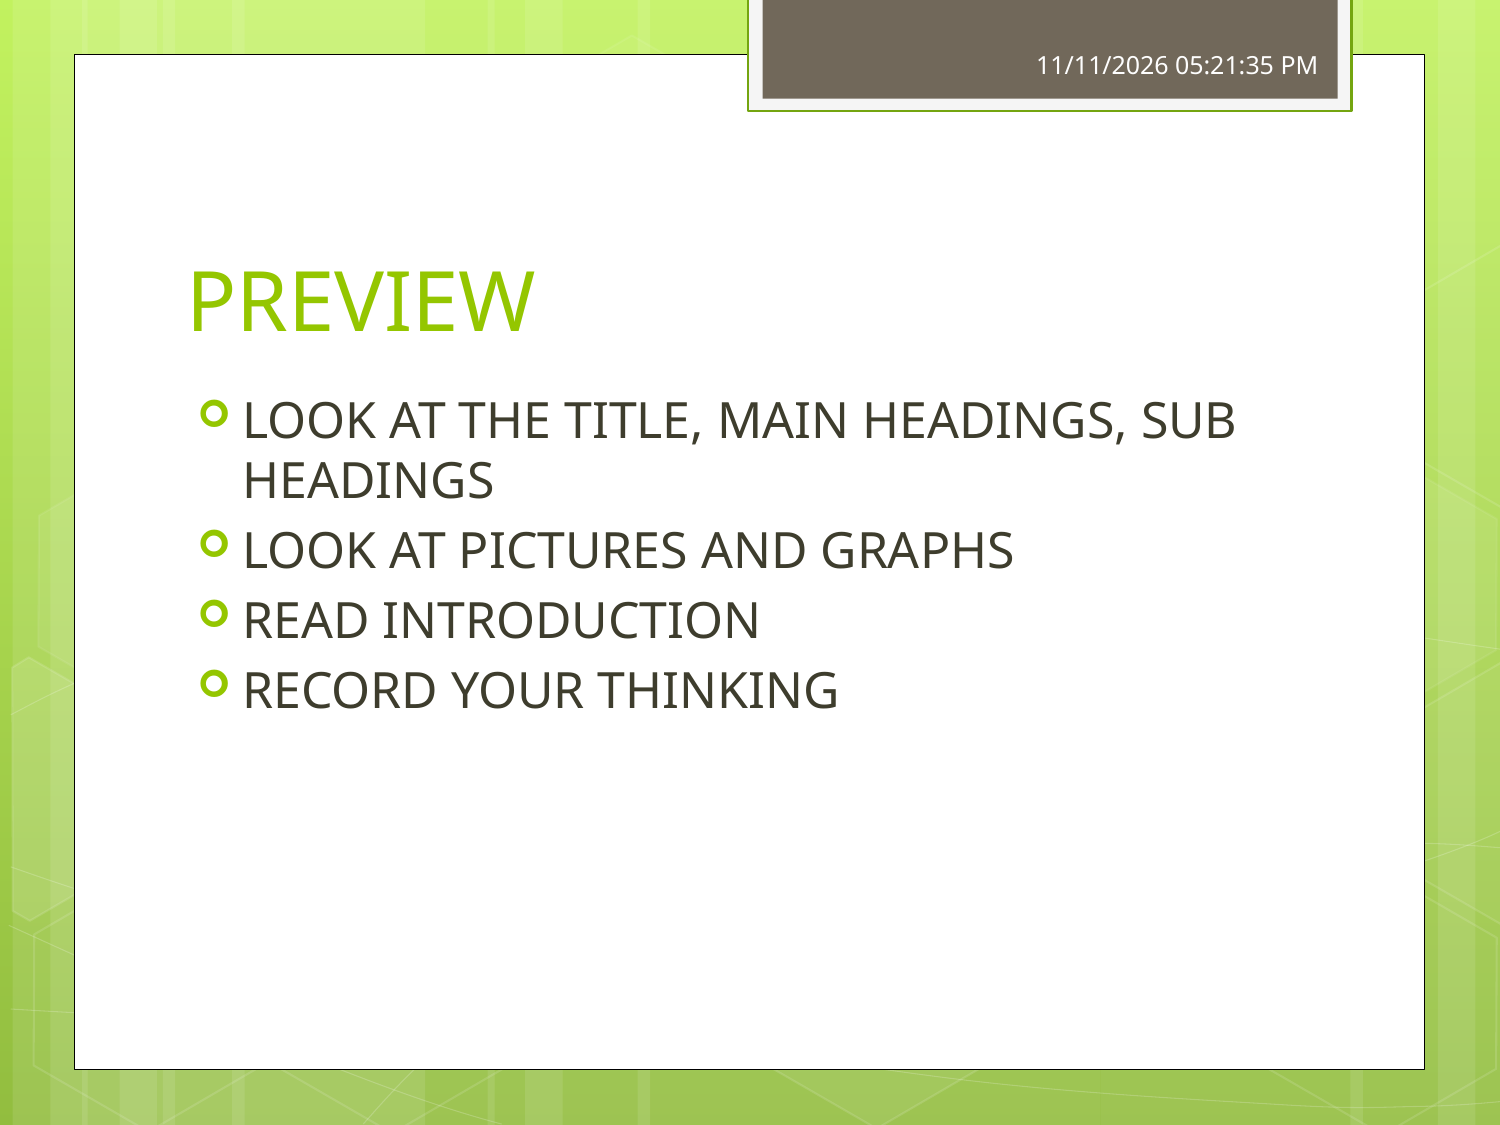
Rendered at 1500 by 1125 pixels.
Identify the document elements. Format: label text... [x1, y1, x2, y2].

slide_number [983, 36, 1334, 97]
title PREVIEW [171, 168, 1324, 357]
list LOOK AT THE TITLE, MAIN HEADINGS, SUB HEADINGS LOOK AT PICTURES AND GRAPHS READ INTRODUCTION RECORD YOUR THINKING [171, 381, 1283, 957]
